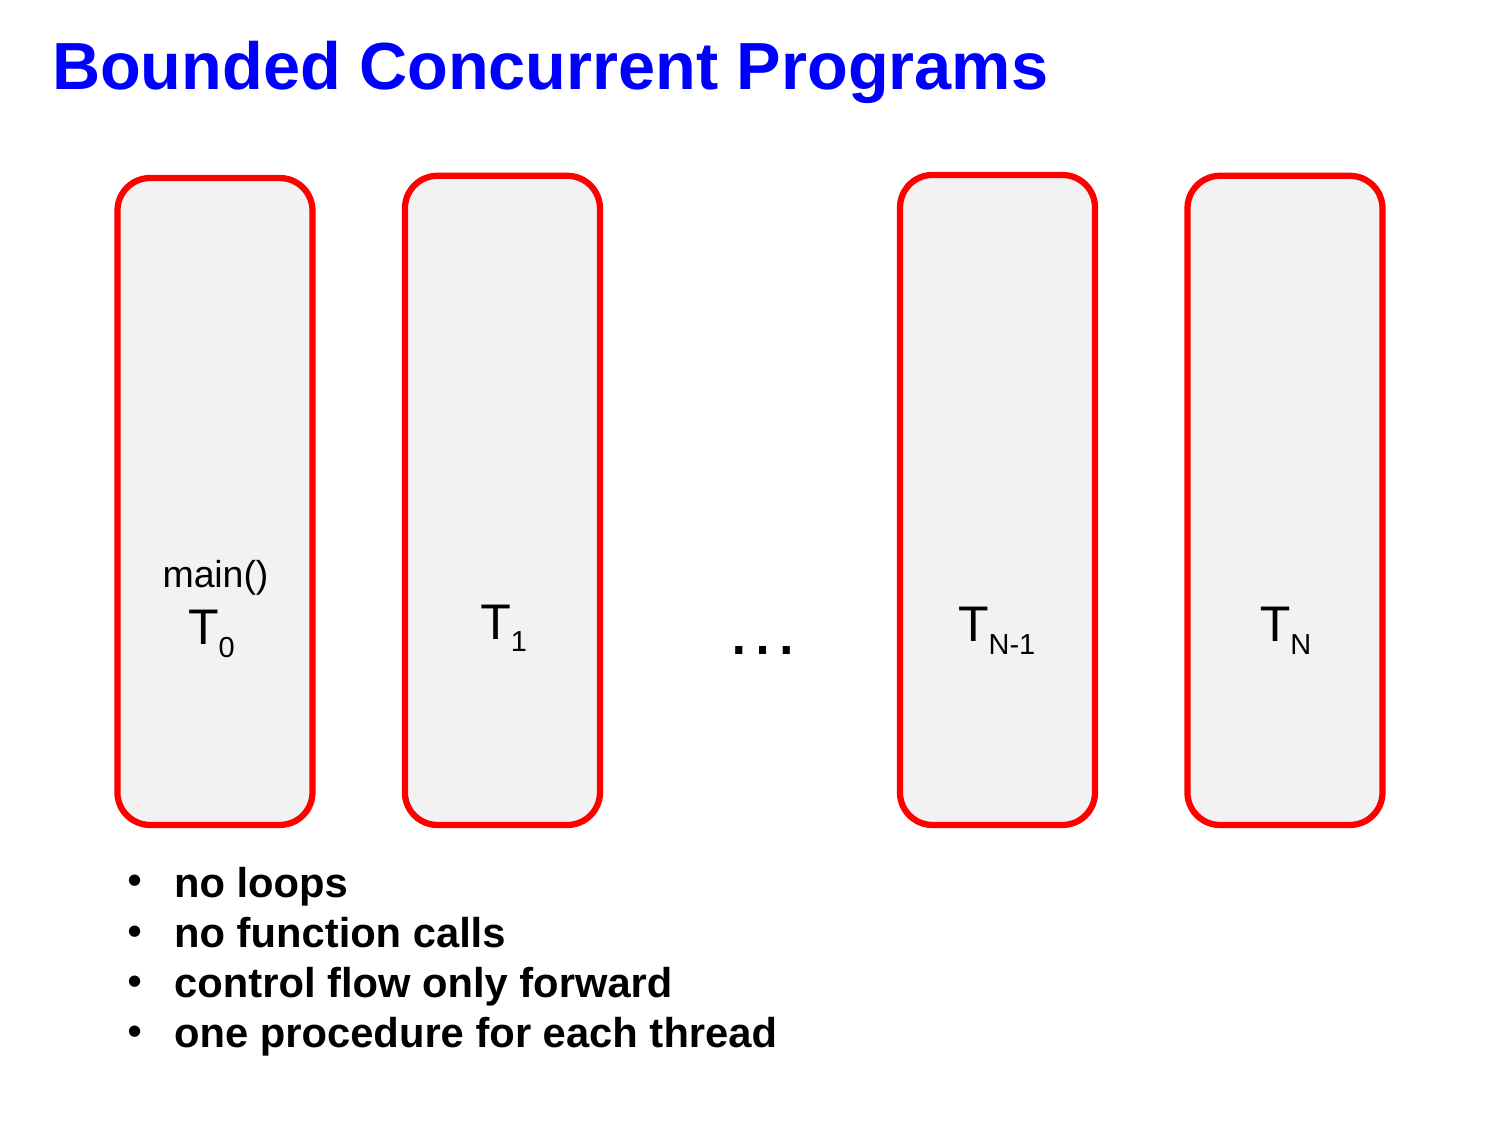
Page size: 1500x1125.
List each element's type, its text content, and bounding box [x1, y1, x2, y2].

text_box [1185, 173, 1385, 828]
text_box [402, 173, 603, 828]
text_box [897, 172, 1098, 828]
title Bounded Concurrent Programs [0, 0, 1500, 126]
text_box T1 [431, 581, 576, 665]
text_box [115, 175, 315, 828]
text_box … [675, 572, 850, 678]
text_box main() T0 [134, 542, 297, 671]
text_box no loops no function calls control flow only forward one procedure for each thread [37, 848, 1471, 1064]
text_box TN [1213, 584, 1358, 668]
text_box TN-1 [924, 584, 1069, 668]
